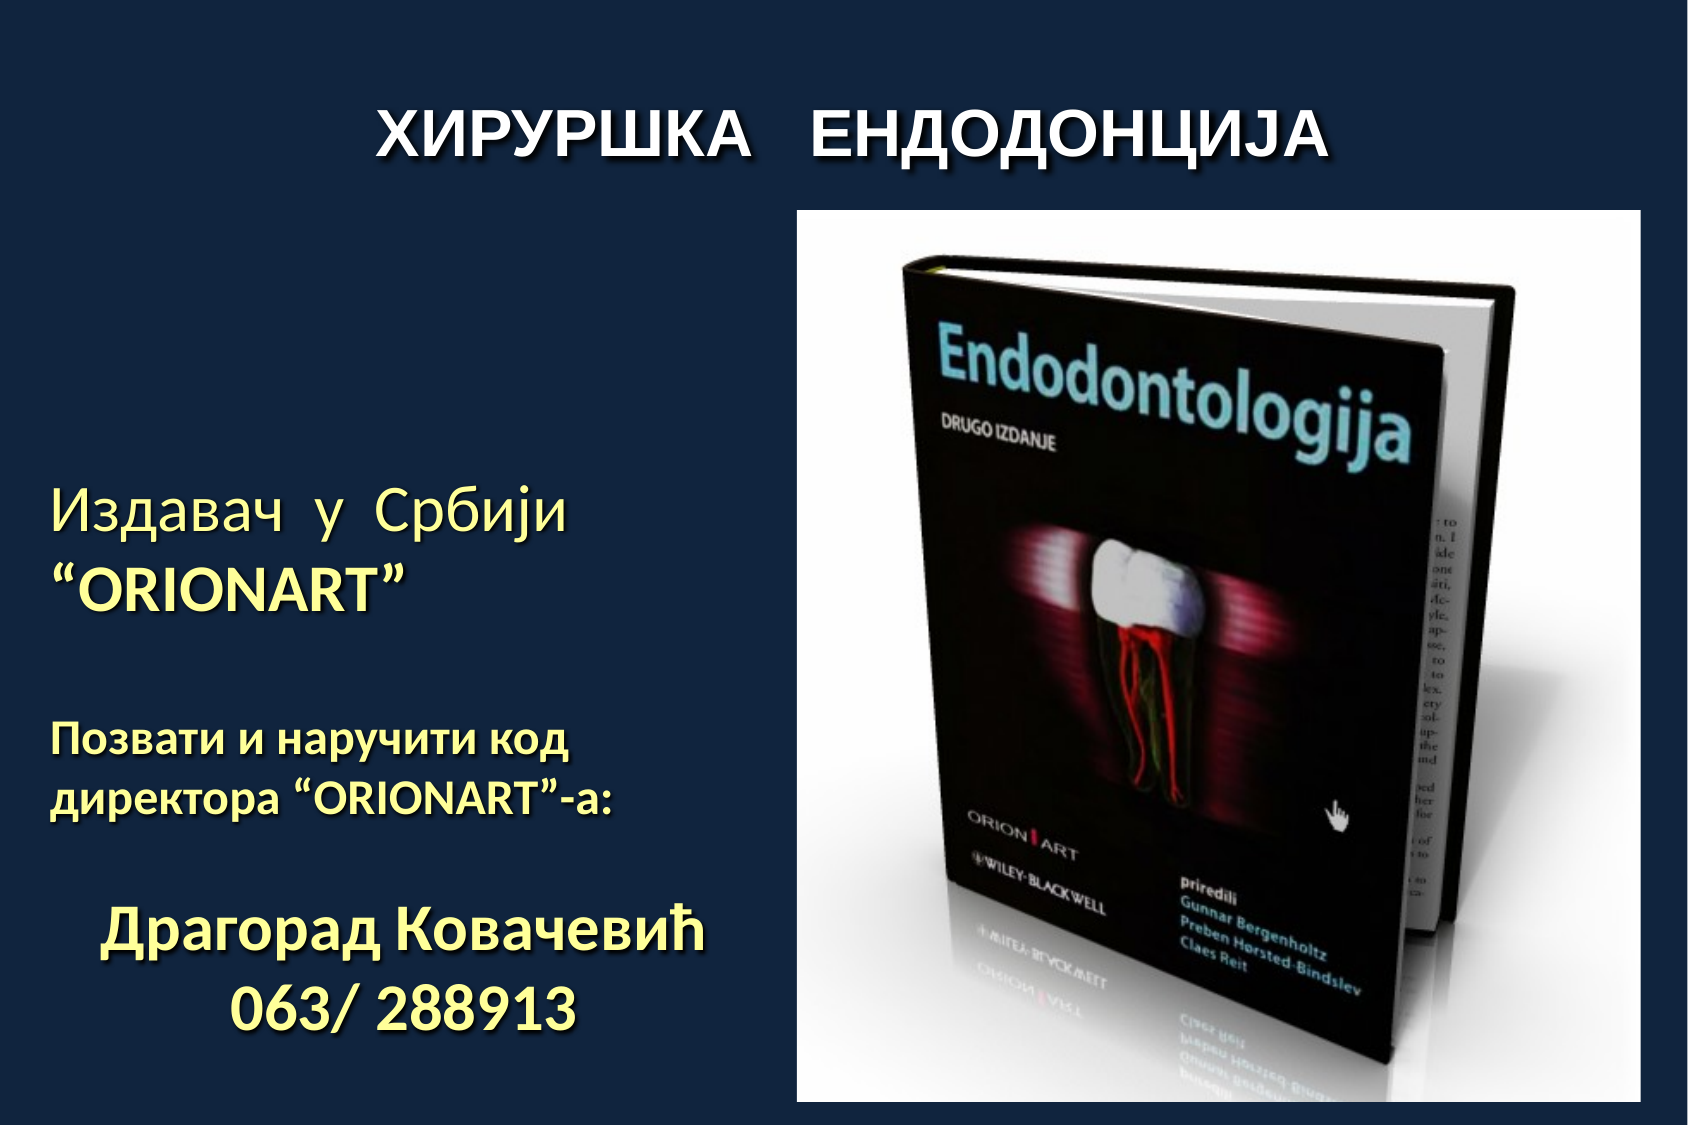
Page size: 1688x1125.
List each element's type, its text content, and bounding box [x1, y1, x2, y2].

text_box Издавач у Србији “ORIONART” Позвати и наручити код директора “ORIONART”-а: Драгорад Ковачевић 063/ 288913 [35, 456, 774, 1052]
picture [796, 210, 1641, 1102]
text_box ХИРУРШКA ЕНДОДОНЦИЈA [0, 81, 1688, 177]
